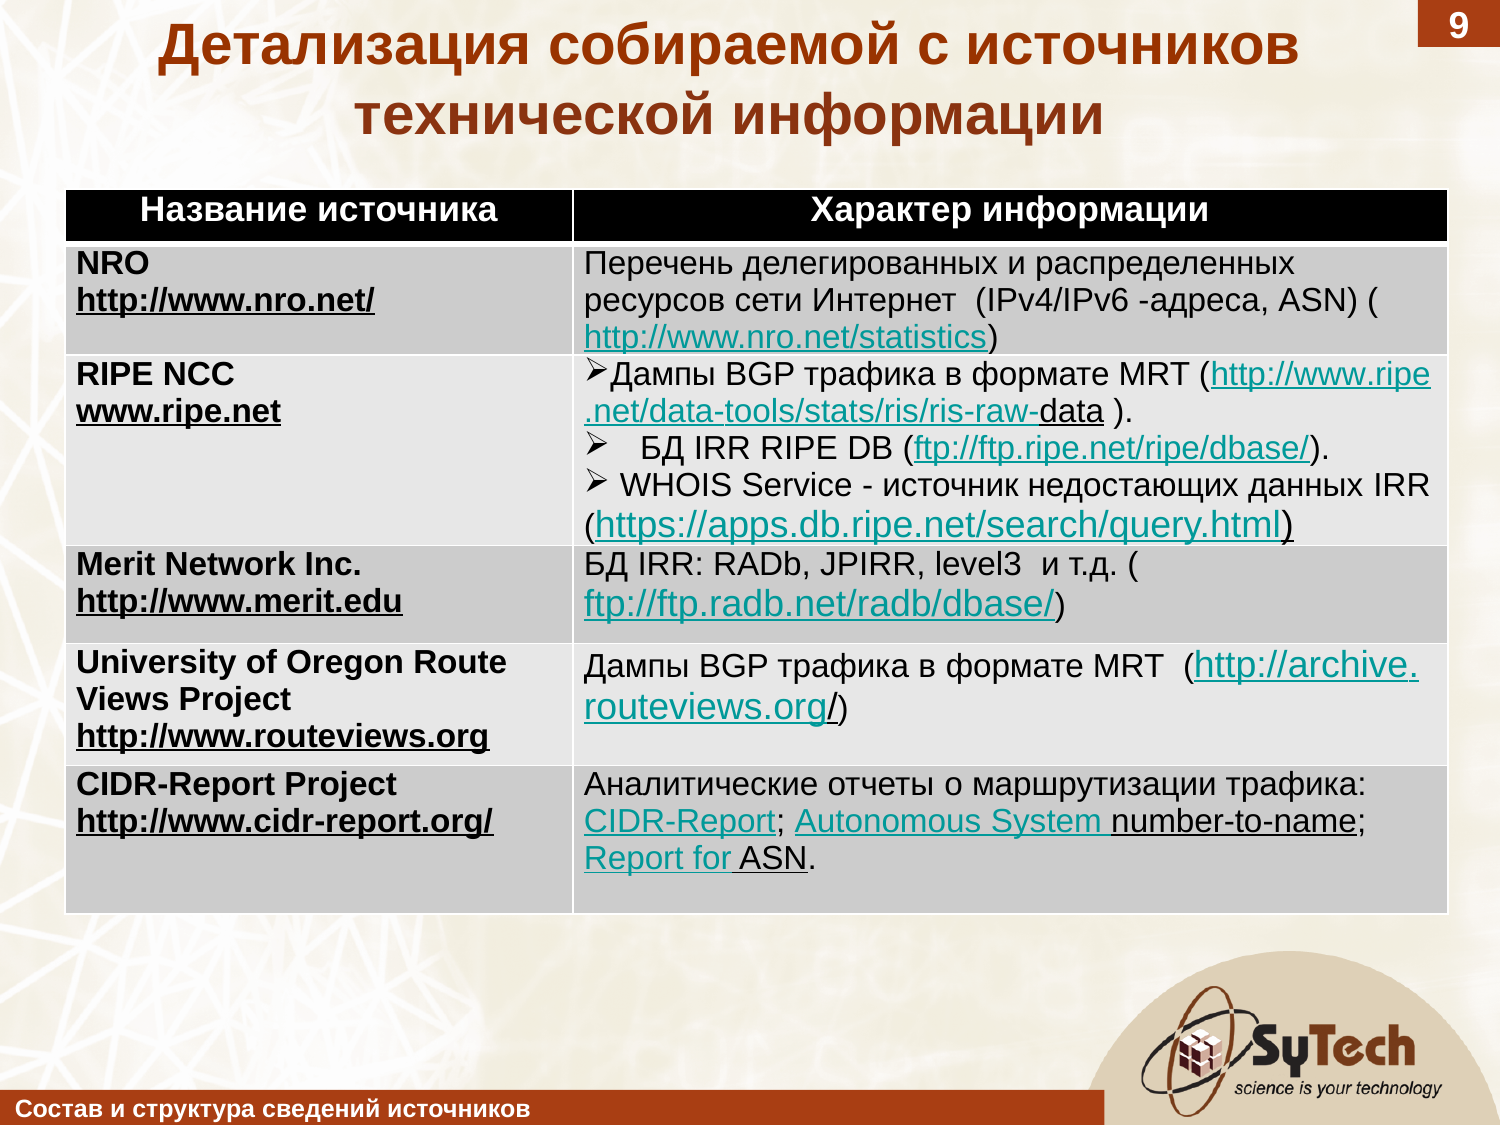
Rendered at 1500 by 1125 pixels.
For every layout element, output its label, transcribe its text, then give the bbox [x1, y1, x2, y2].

text_box 9 [1417, 0, 1500, 47]
table_cell CIDR-Report Project http://www.cidr-report.org/ [66, 766, 572, 913]
table_header Характер информации [574, 190, 1447, 241]
table_cell Merit Network Inc. http://www.merit.edu [66, 546, 572, 643]
table_cell NRO http://www.nro.net/ [66, 247, 572, 354]
table_cell RIPE NCC www.ripe.net [66, 356, 572, 545]
table_cell Дампы BGP трафика в формате MRT (http://archive.routeviews.org/) [574, 644, 1447, 765]
table_cell Аналитические отчеты о маршрутизации трафика: CIDR-Report; Autonomous System number-to-name; Report for ASN. [574, 766, 1447, 913]
table_cell Перечень делегированных и распределенных ресурсов сети Интернет (IPv4/IPv6 -адреса, ASN) (http://www.nro.net/statistics) [574, 247, 1447, 354]
table_cell University of Oregon Route Views Project http://www.routeviews.org [66, 644, 572, 765]
text_box Состав и структура сведений источников [0, 1089, 1105, 1125]
picture [0, 153, 1500, 1125]
picture [0, 0, 1500, 93]
table_cell БД IRR: RADb, JPIRR, level3 и т.д. (ftp://ftp.radb.net/radb/dbase/) [574, 546, 1447, 643]
text_box [70, 93, 1500, 218]
table_cell Дампы BGP трафика в формате MRT (http://www.ripe.net/data-tools/stats/ris/ris-raw-data ). БД IRR RIPE DB (ftp://ftp.ripe.net/ripe/dbase/). WHOIS Service - источник недостающих данных IRR (https://apps.db.ripe.net/search/query.html) [574, 356, 1447, 545]
table_header Название источника [66, 190, 572, 241]
text_box Детализация собираемой с источников технической информации [0, 70, 1460, 153]
